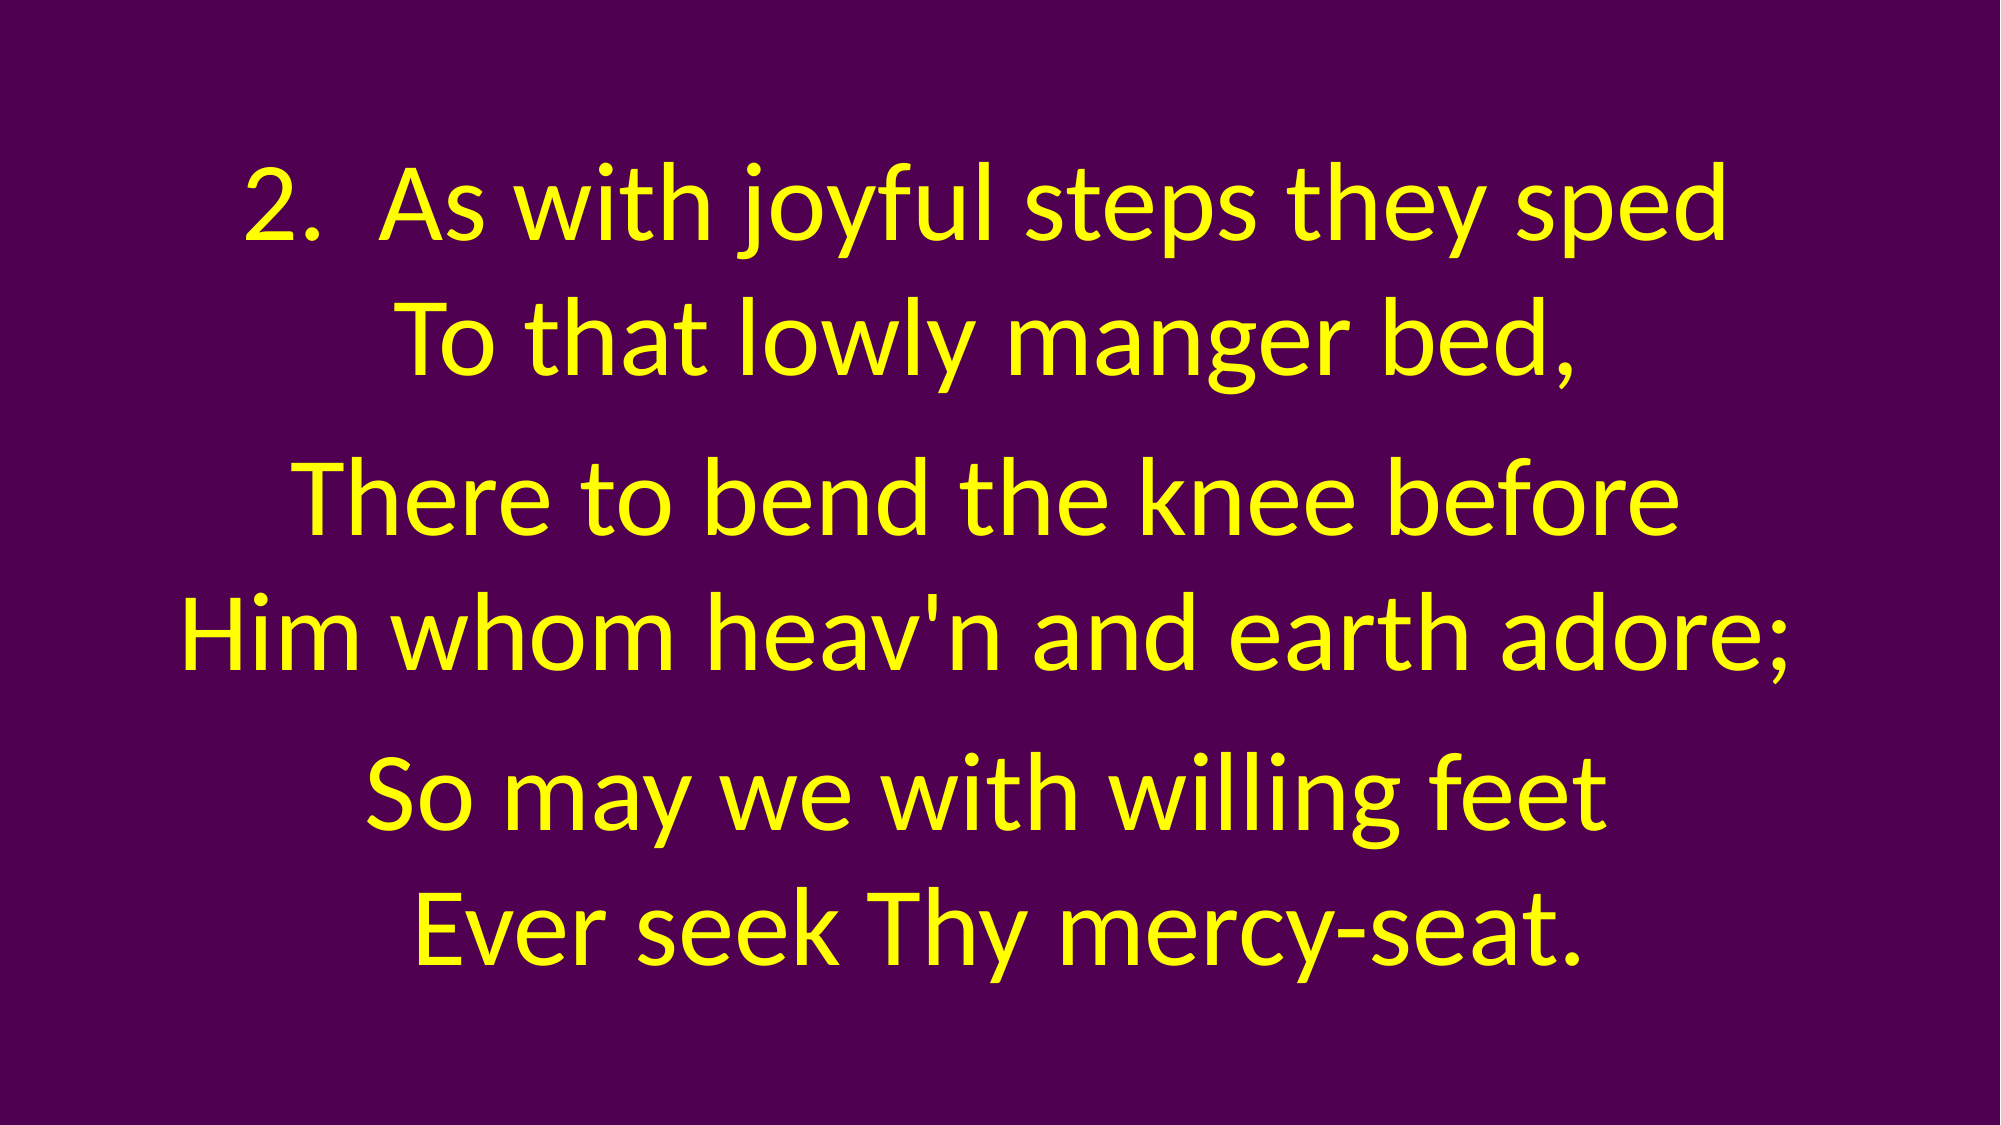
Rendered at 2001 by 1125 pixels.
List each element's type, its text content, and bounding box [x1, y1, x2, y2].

text_box 2. As with joyful steps they sped To that lowly manger bed, There to bend the knee before Him whom heav'n and earth adore; So may we with willing feet Ever seek Thy mercy-seat. [0, 120, 2000, 996]
